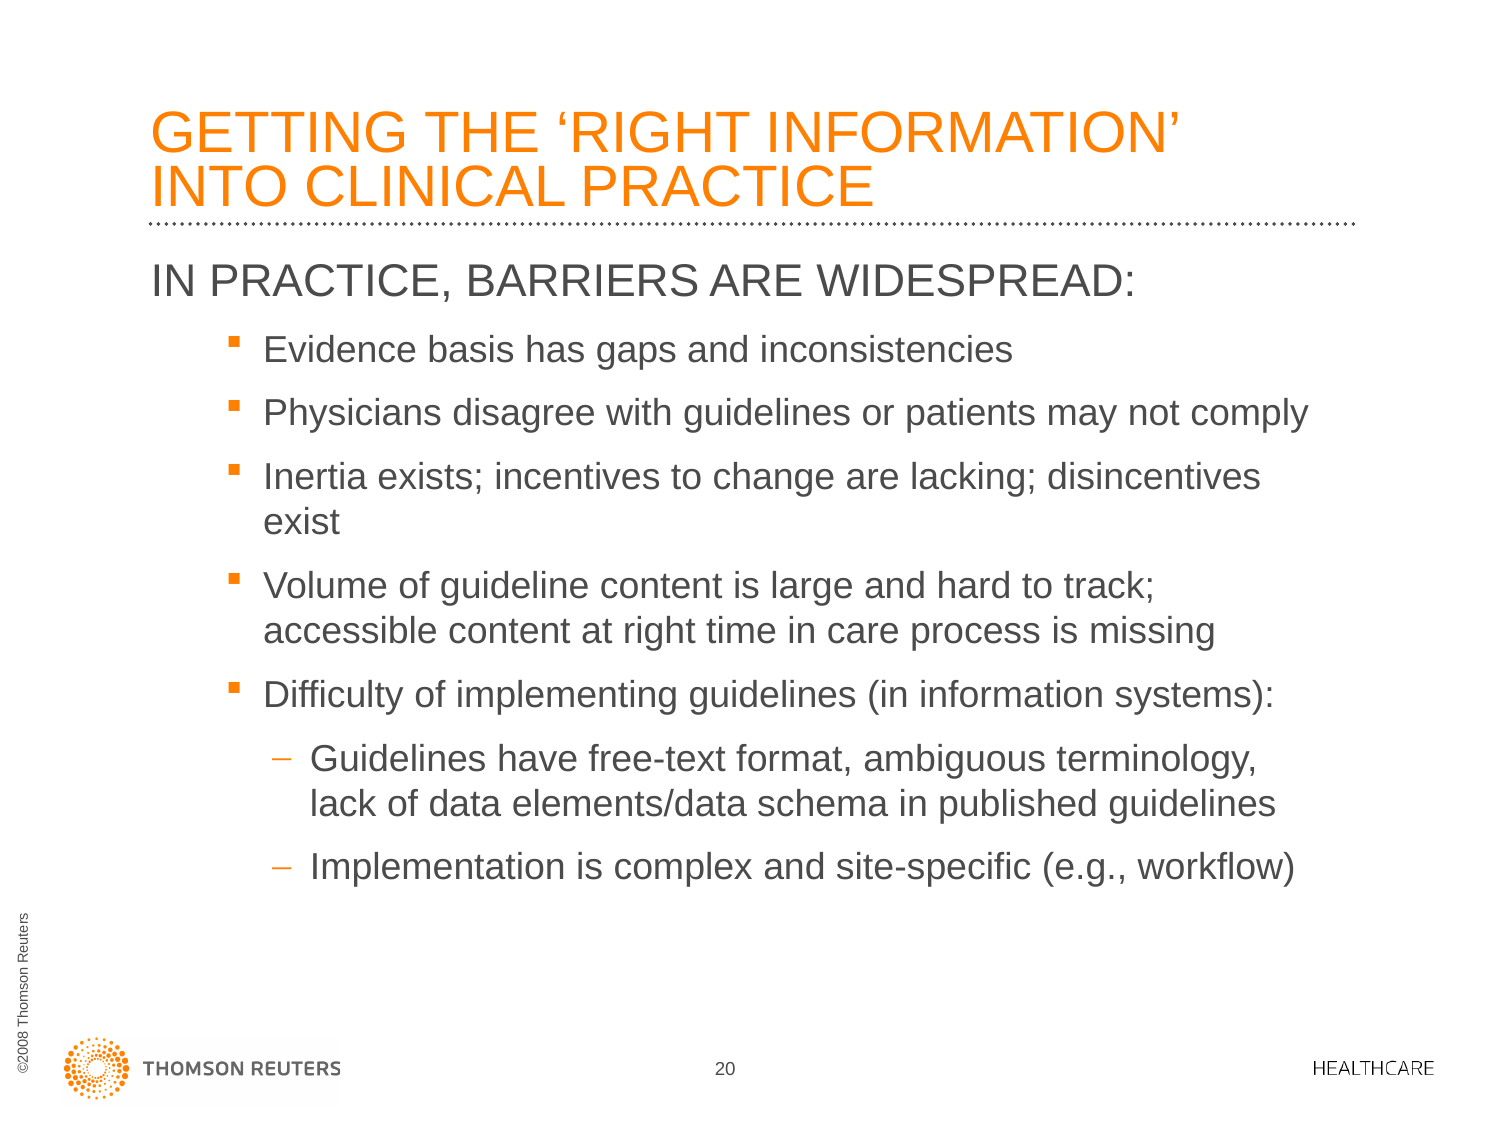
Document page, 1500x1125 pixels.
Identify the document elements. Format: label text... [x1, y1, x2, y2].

title GETTING THE ‘RIGHT INFORMATION’ INTO CLINICAL PRACTICE [150, 80, 1360, 219]
picture [1312, 1057, 1434, 1080]
slide_number 20 [675, 1049, 751, 1088]
list IN PRACTICE, BARRIERS ARE WIDESPREAD: Evidence basis has gaps and inconsistencies Physicians disagree with guidelines or patients may not comply Inertia exists; incentives to change are lacking; disincentives exist Volume of guideline content is large and hard to track; accessible content at right time in care process is missing Difficulty of implementing guidelines (in information systems): Guidelines have free-text format, ambiguous terminology, lack of data elements/data schema in published guidelines Implementation is complex and site-specific (e.g., workflow) [150, 250, 1360, 1001]
picture [63, 1037, 341, 1108]
